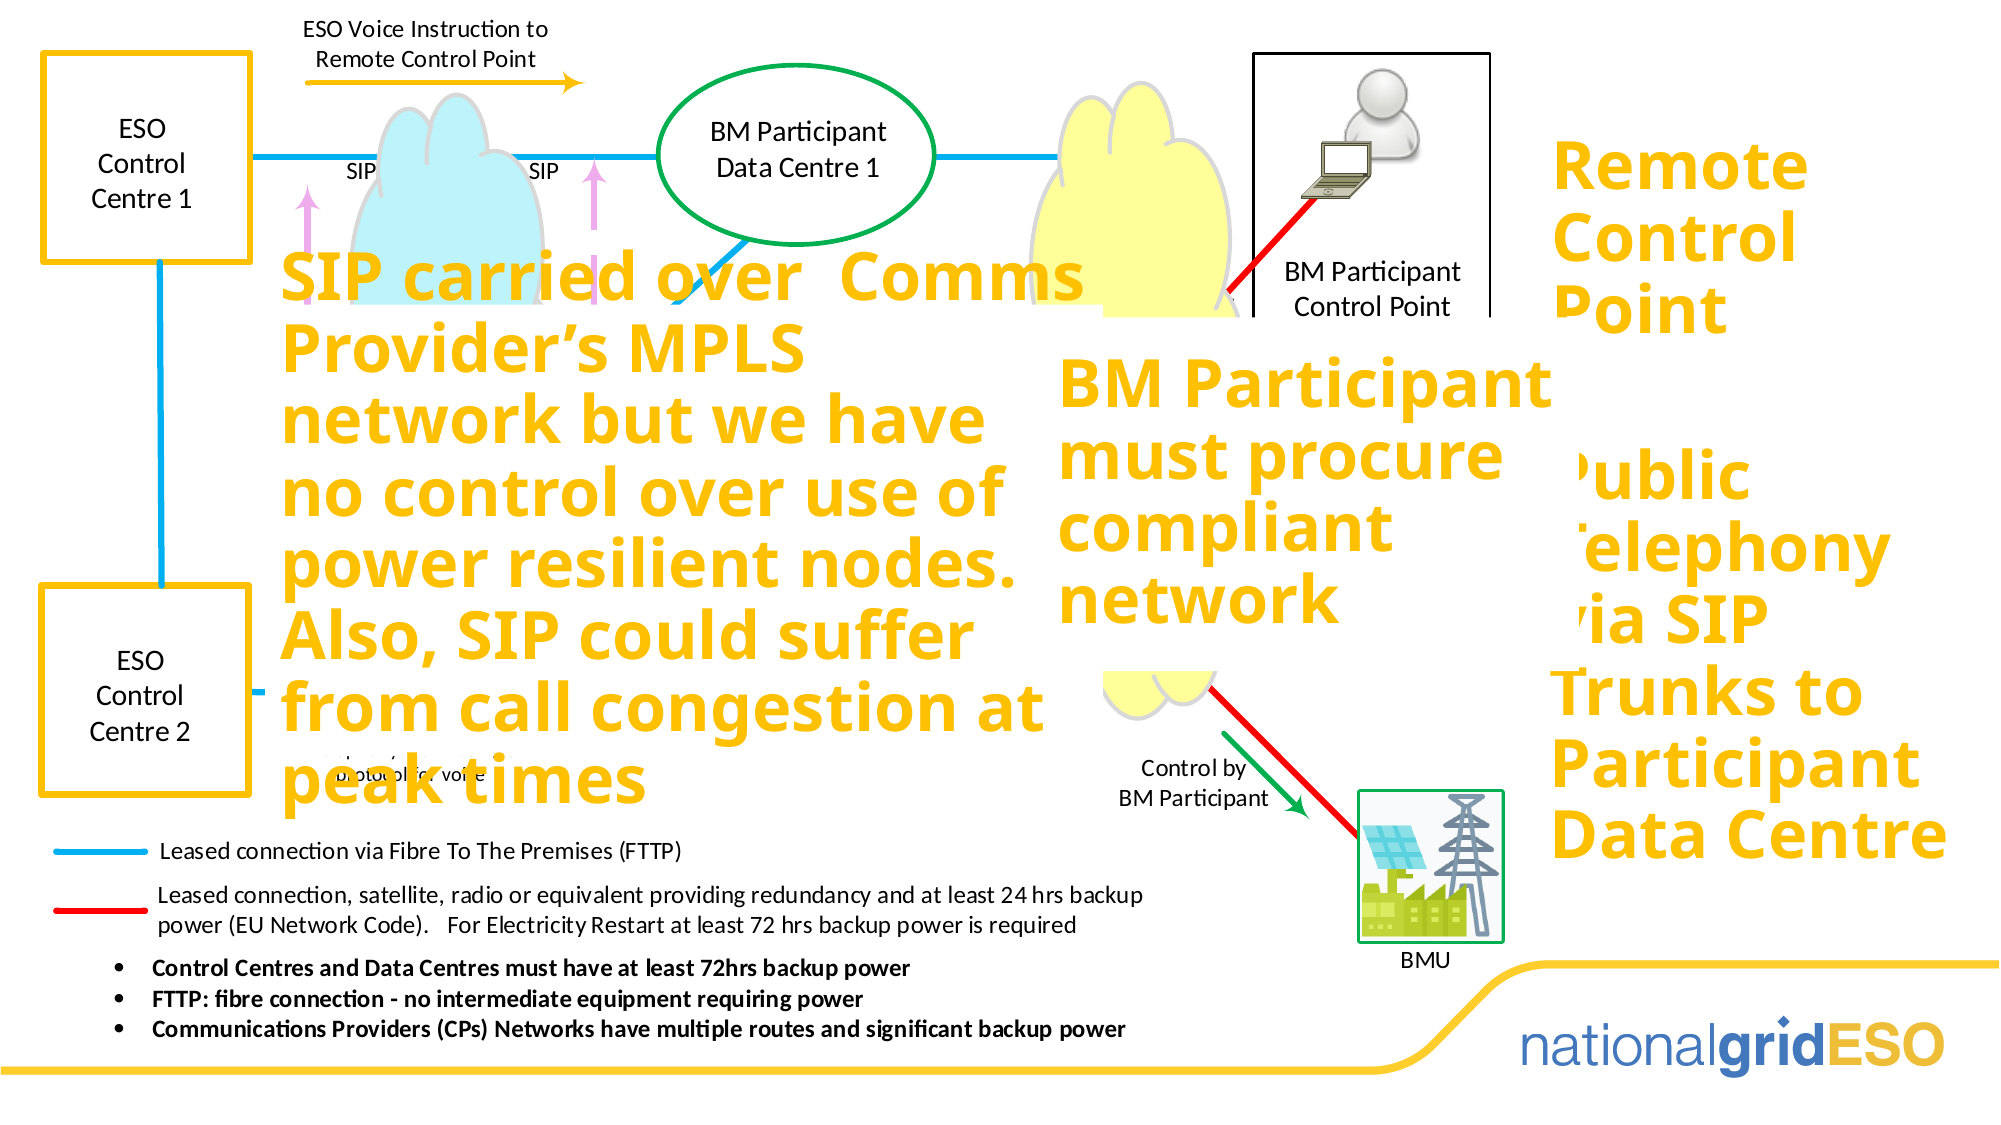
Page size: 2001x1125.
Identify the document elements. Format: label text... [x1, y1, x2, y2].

picture [0, 3, 2000, 1125]
text_box BM Participant must procure compliant network [1506, 317, 1579, 672]
title Remote Control Point [1536, 74, 1982, 406]
text_box Public Telephony via SIP Trunks to Participant Data Centre [1534, 491, 1980, 824]
